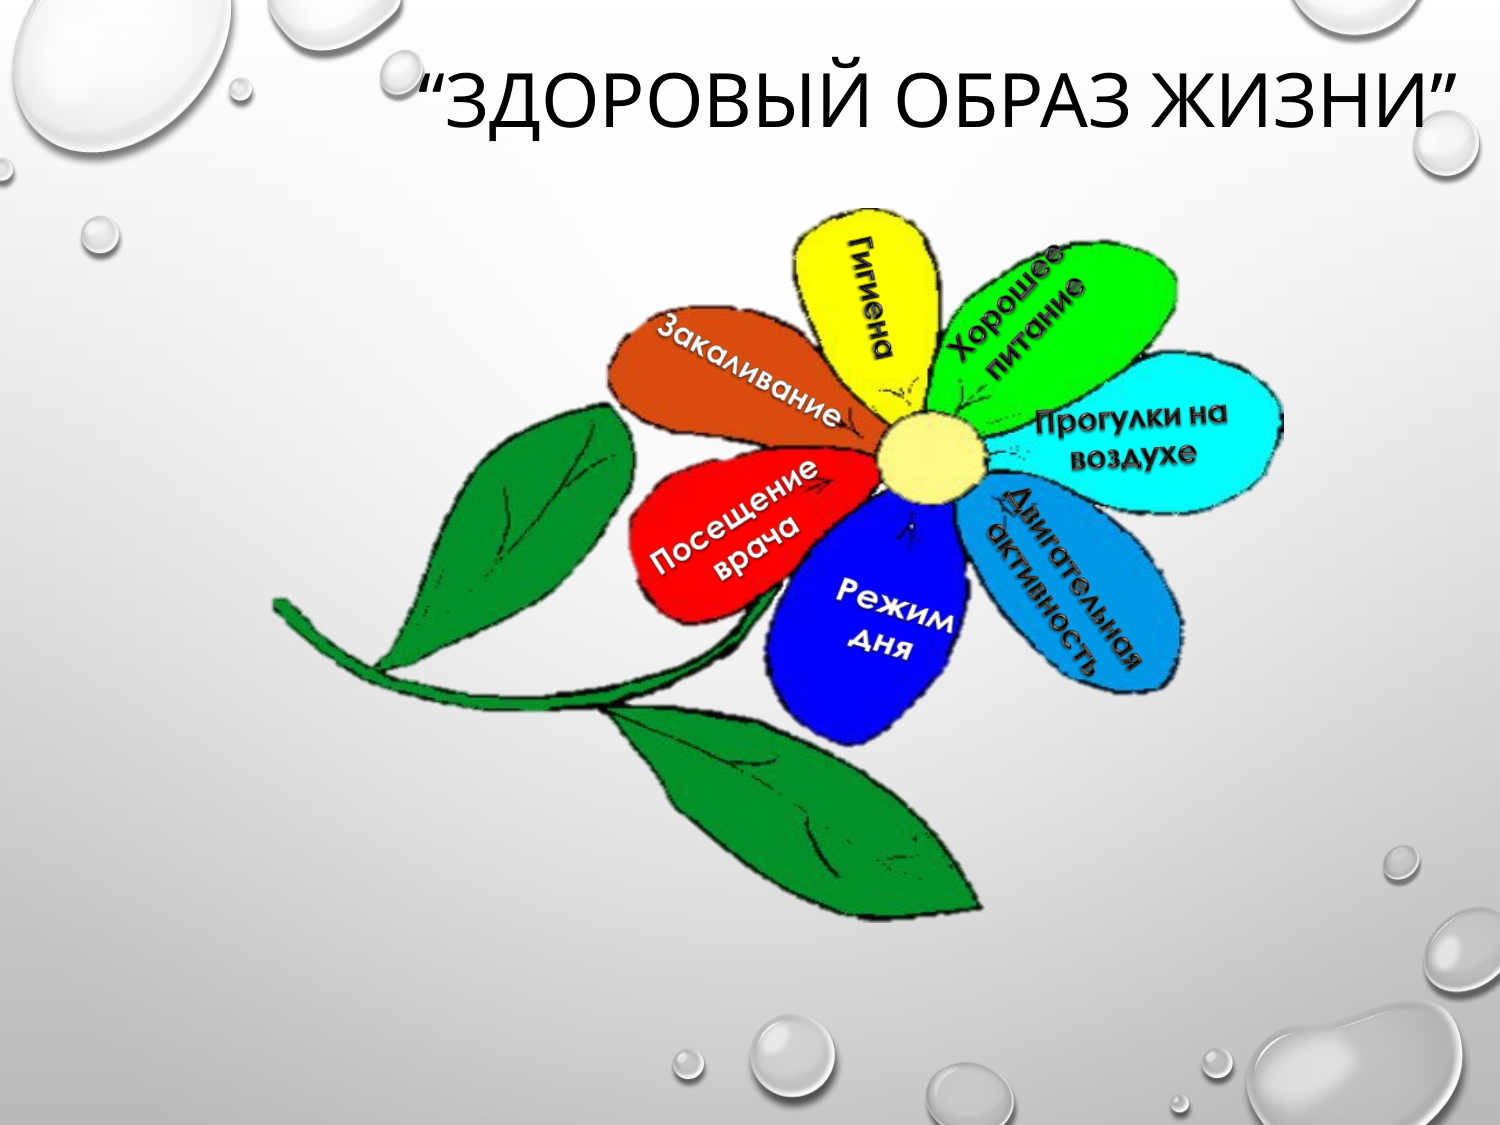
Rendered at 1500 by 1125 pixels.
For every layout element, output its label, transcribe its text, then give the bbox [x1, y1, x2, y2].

picture [0, 0, 1500, 1125]
title “Здоровый образ жизни” [376, 29, 1500, 171]
